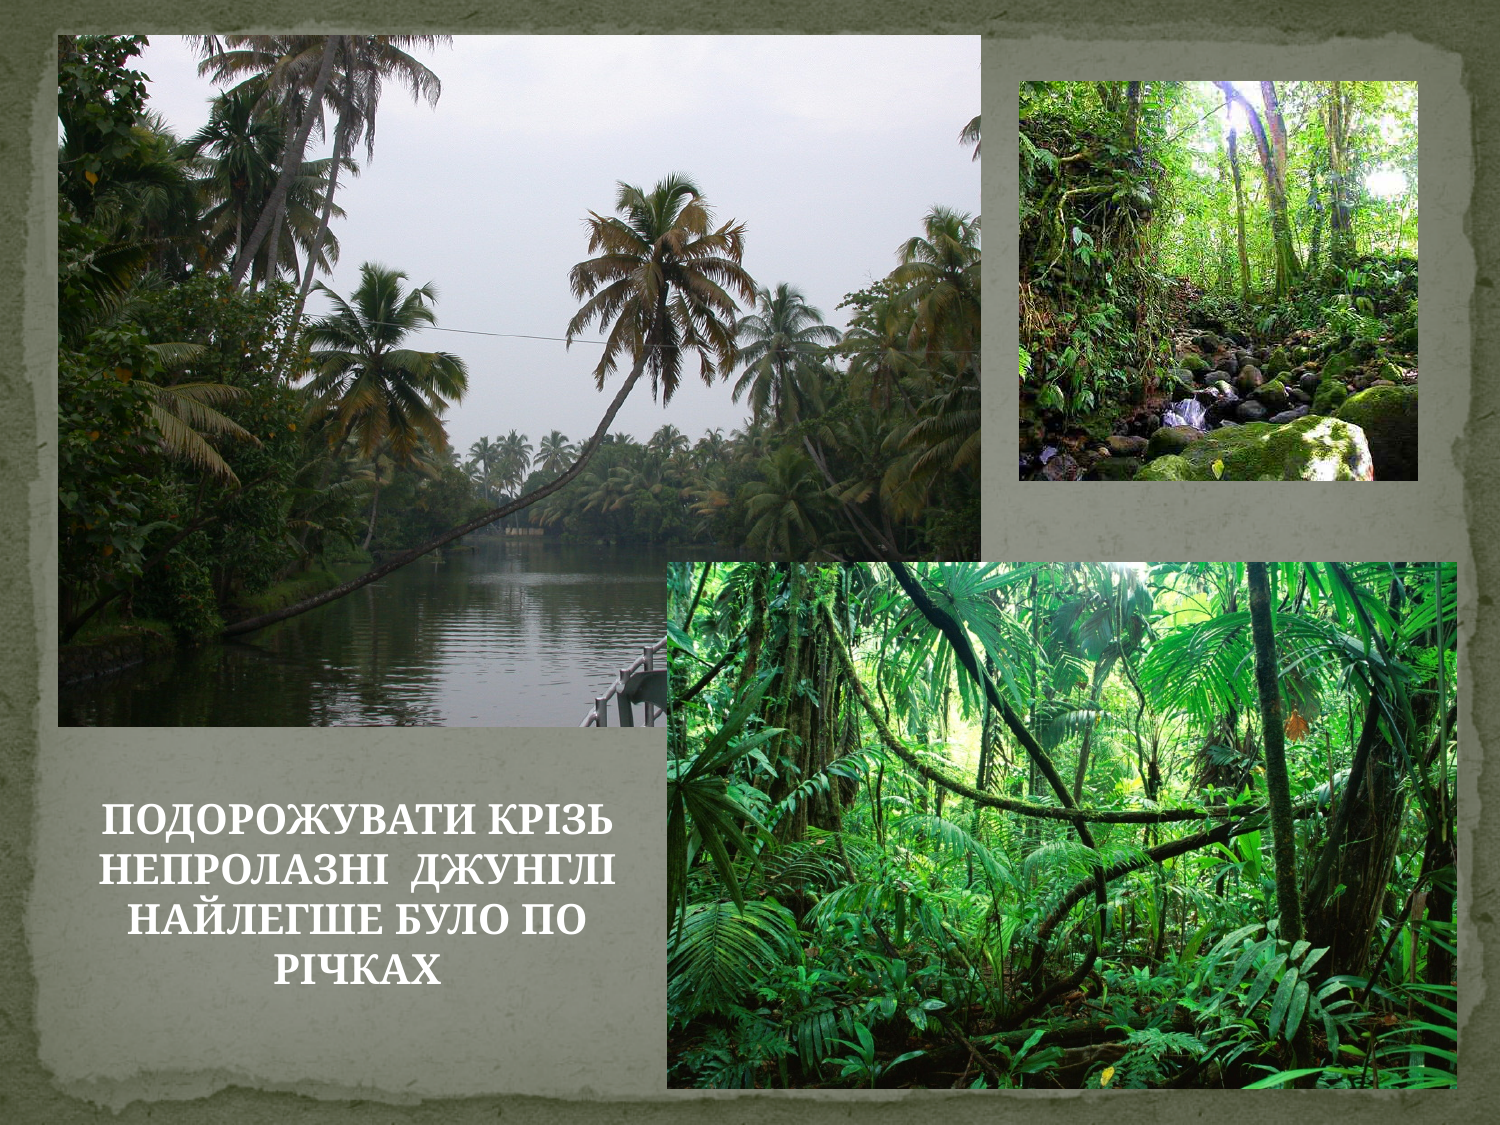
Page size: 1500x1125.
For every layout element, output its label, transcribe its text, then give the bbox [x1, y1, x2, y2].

picture [1019, 81, 1418, 481]
picture [58, 35, 1457, 1089]
text_box ПОДОРОЖУВАТИ КРІЗЬ НЕПРОЛАЗНІ ДЖУНГЛІ НАЙЛЕГШЕ БУЛО ПО РІЧКАХ [70, 785, 645, 1000]
